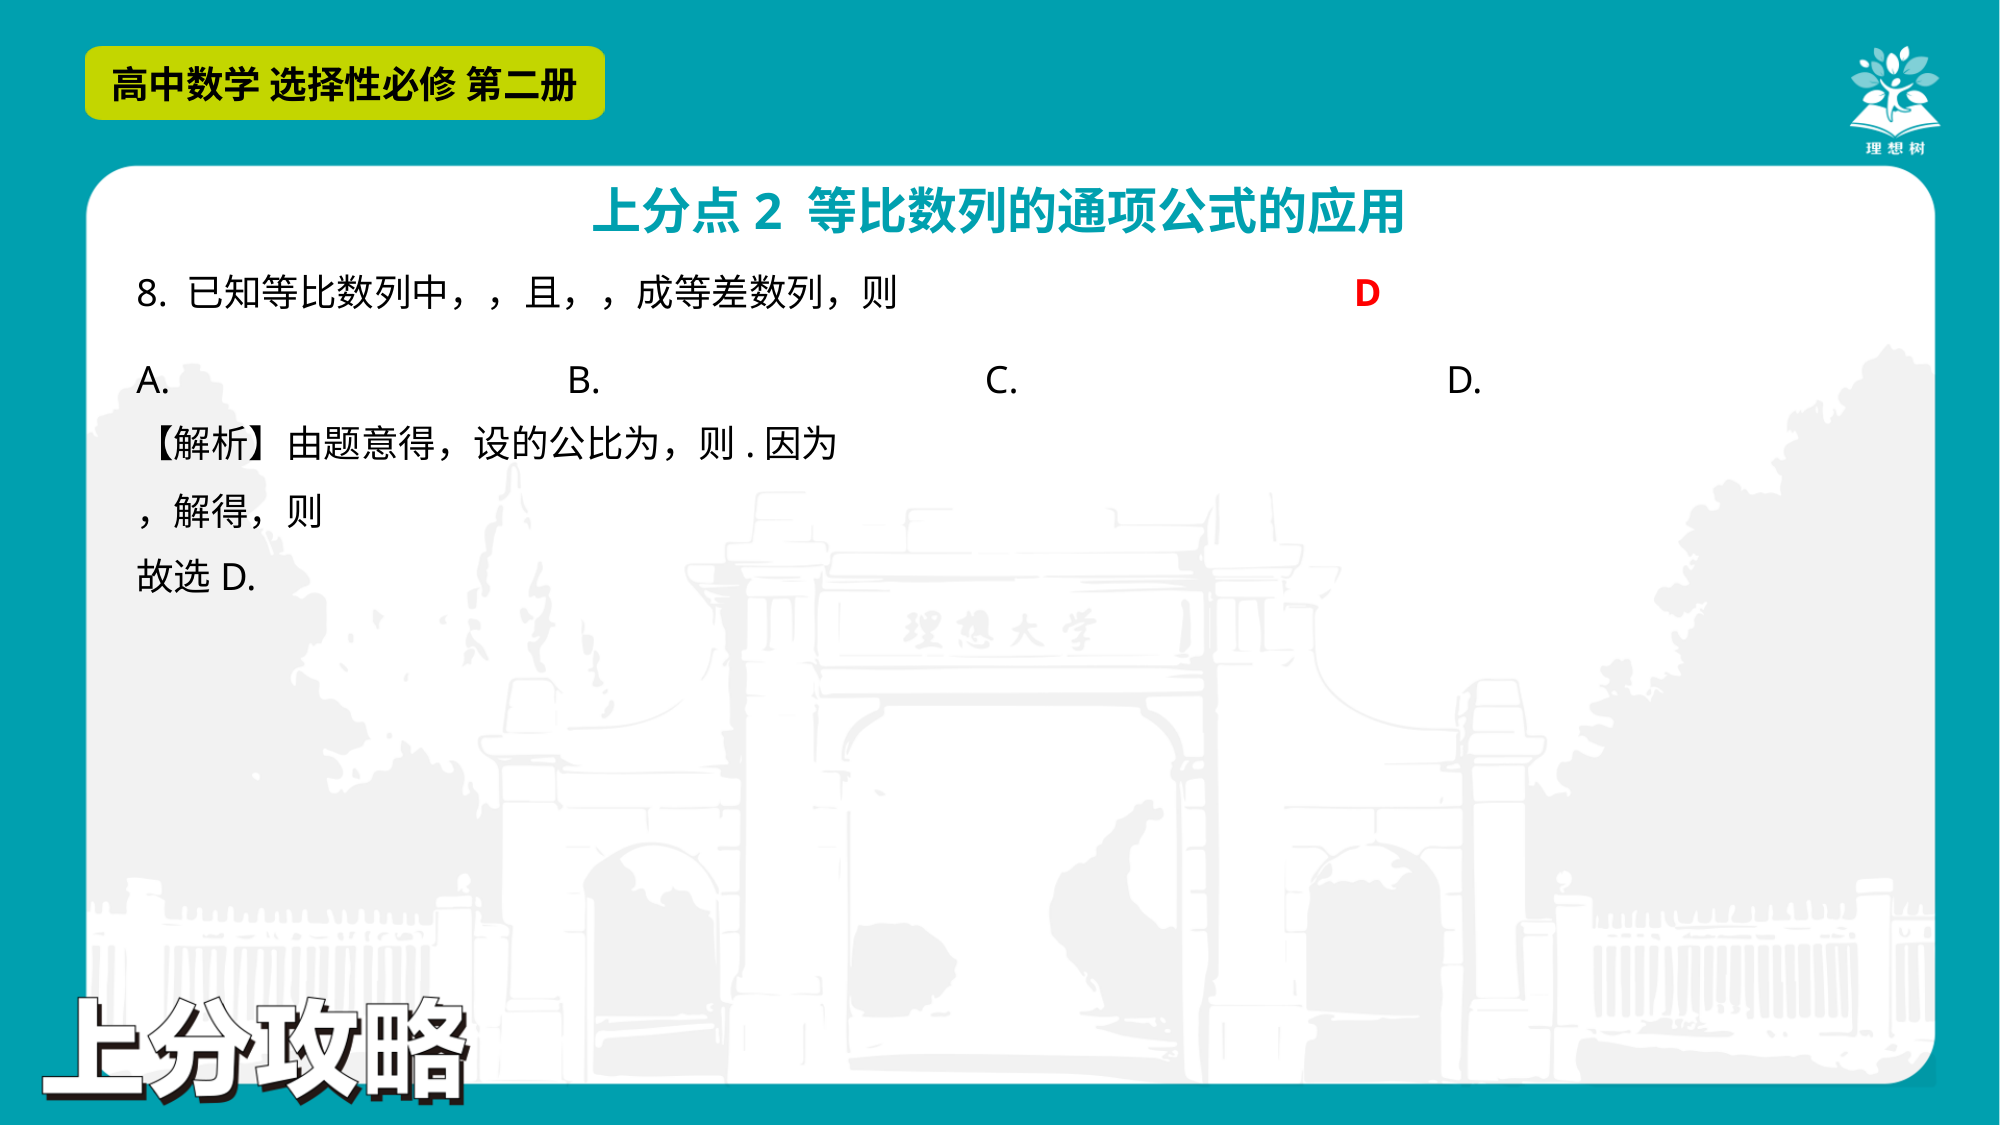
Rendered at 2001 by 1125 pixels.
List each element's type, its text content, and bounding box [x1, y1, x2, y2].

text_box D [1340, 246, 1395, 307]
picture [0, 0, 2000, 1125]
